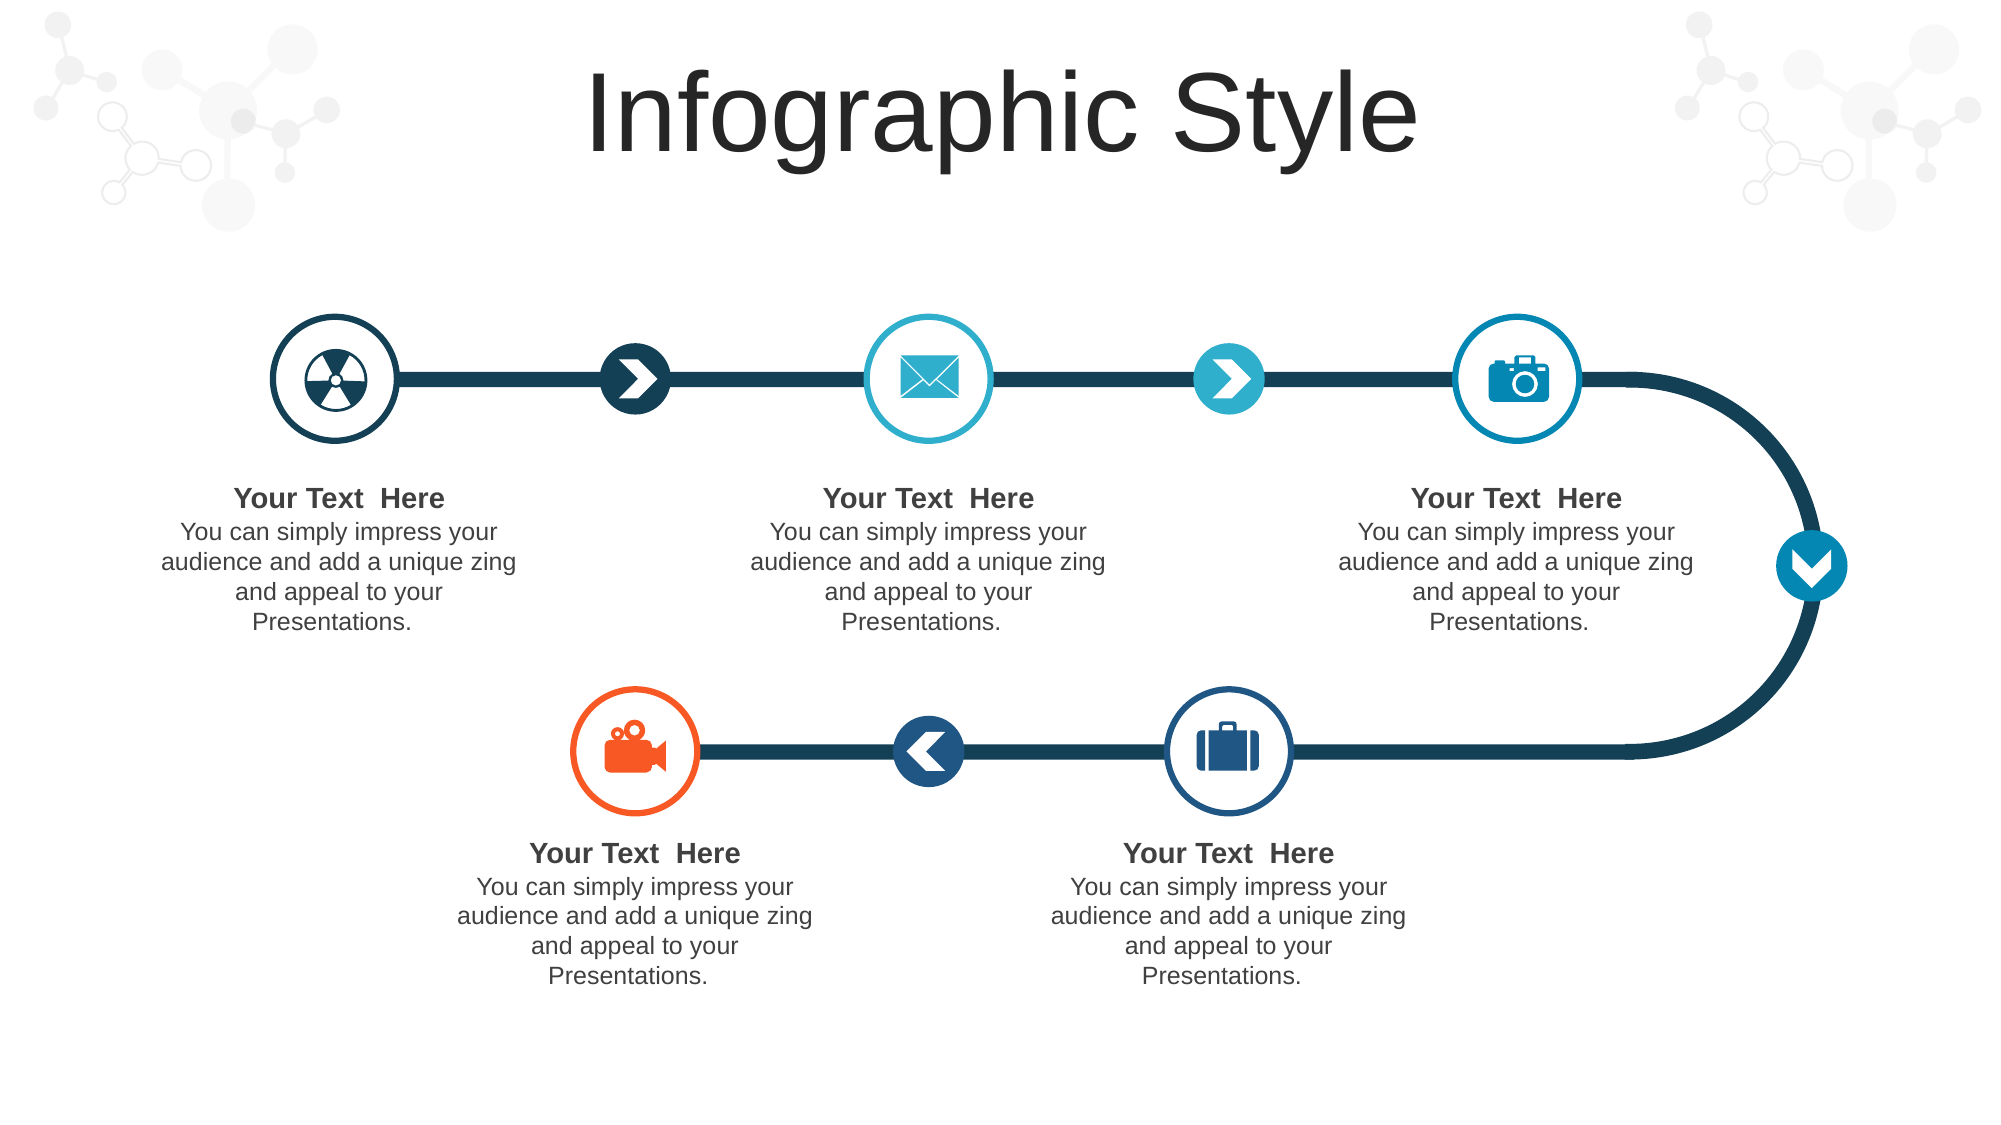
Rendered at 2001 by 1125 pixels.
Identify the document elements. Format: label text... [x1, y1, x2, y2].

text_box [603, 760, 667, 774]
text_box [1033, 827, 1425, 1000]
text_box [892, 715, 965, 788]
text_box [1776, 530, 1848, 602]
text_box [866, 315, 992, 371]
text_box [1195, 760, 1248, 772]
text_box [303, 347, 369, 413]
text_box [144, 472, 535, 645]
text_box [1487, 354, 1551, 371]
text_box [396, 371, 1824, 760]
text_box [1249, 760, 1260, 772]
text_box [898, 354, 962, 371]
text_box [271, 315, 398, 442]
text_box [440, 827, 831, 1000]
text_box [1166, 760, 1292, 815]
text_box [1193, 343, 1265, 415]
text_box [733, 472, 1124, 645]
list Infographic Style [53, 55, 1952, 175]
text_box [1321, 472, 1712, 645]
text_box [572, 760, 698, 815]
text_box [599, 343, 671, 415]
text_box [1454, 315, 1580, 371]
